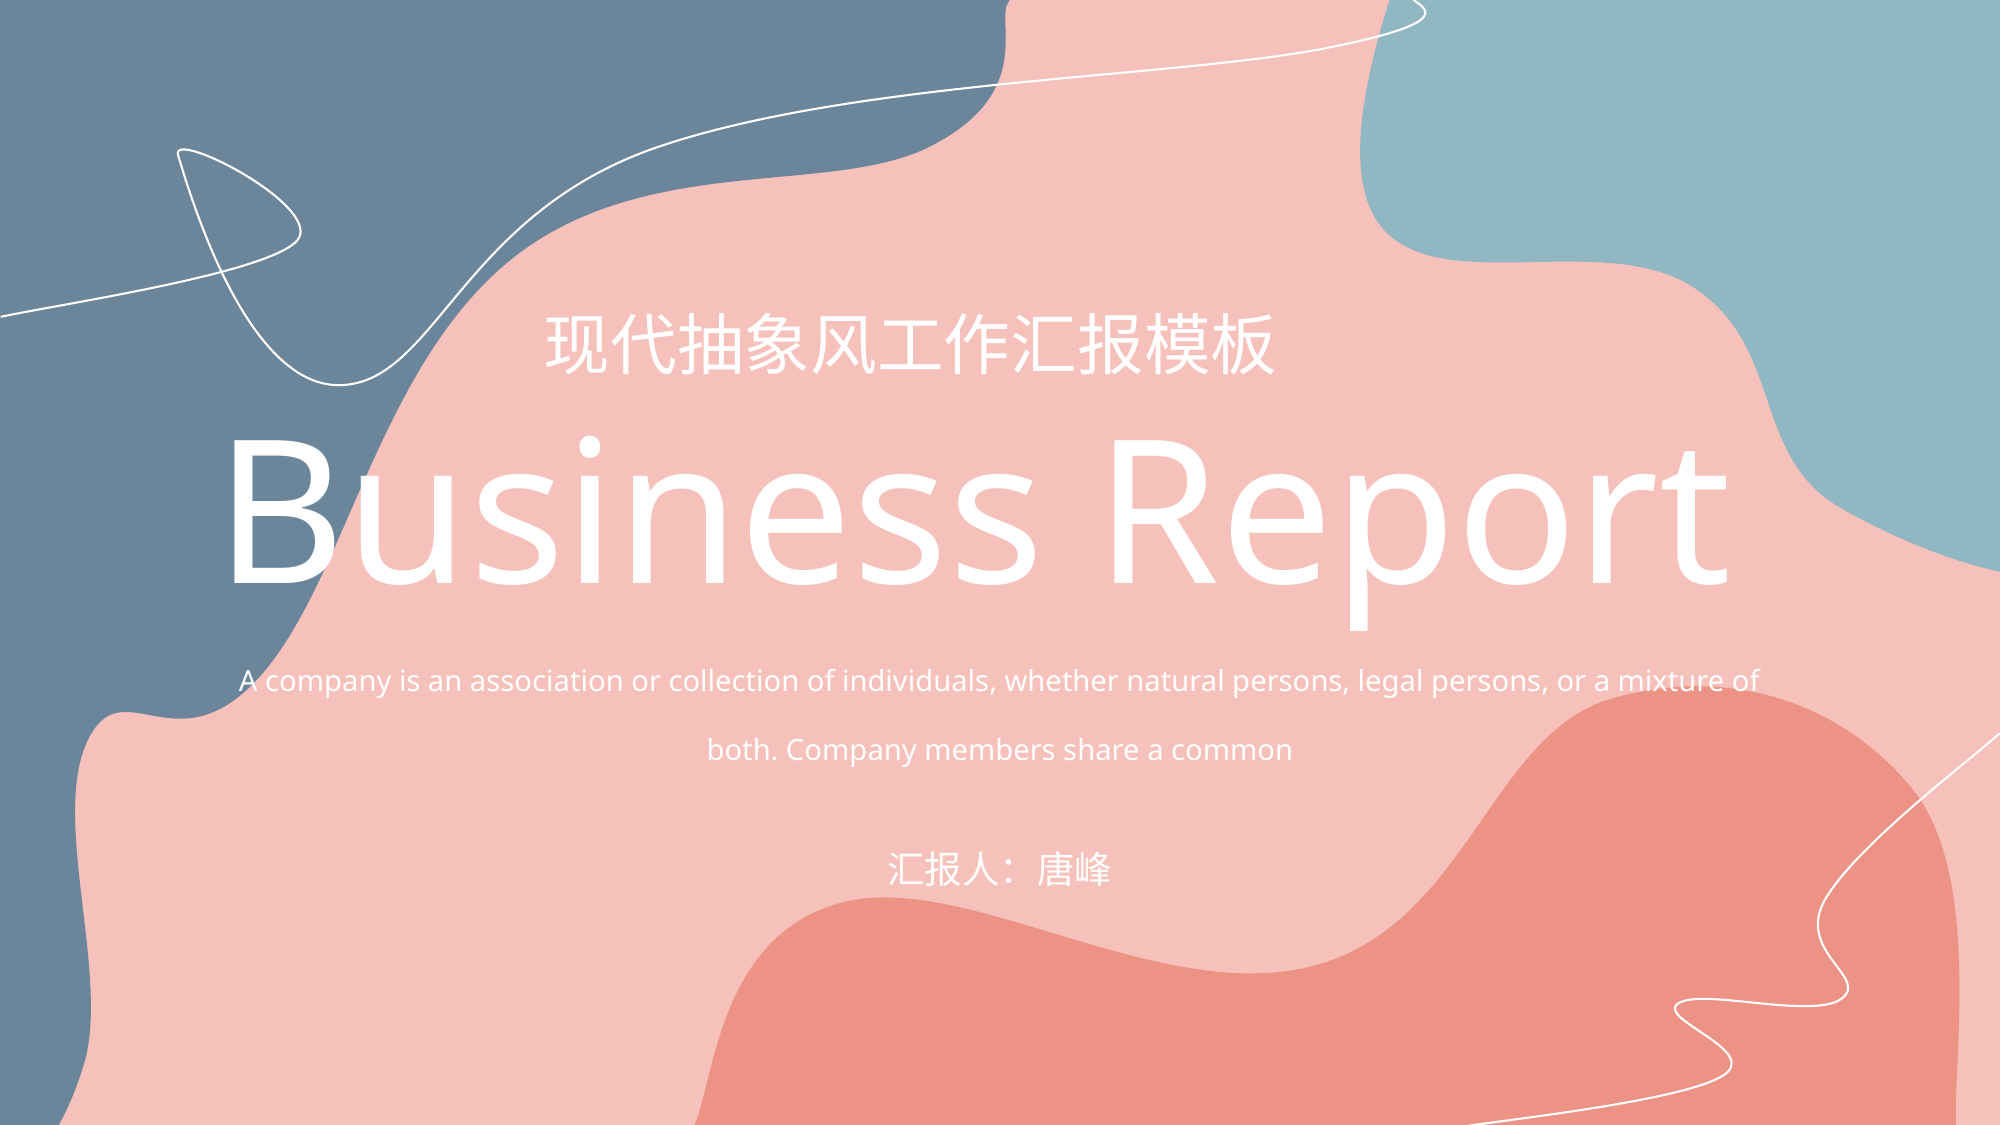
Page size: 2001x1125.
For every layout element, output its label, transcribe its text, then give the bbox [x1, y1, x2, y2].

text_box A company is an association or collection of individuals, whether natural persons, legal persons, or a mixture of both. Company members share a common [218, 619, 1783, 774]
text_box Business Report [198, 376, 1802, 631]
text_box 汇报人：唐峰 [850, 838, 1150, 898]
text_box 现代抽象风工作汇报模板 [528, 295, 1472, 391]
